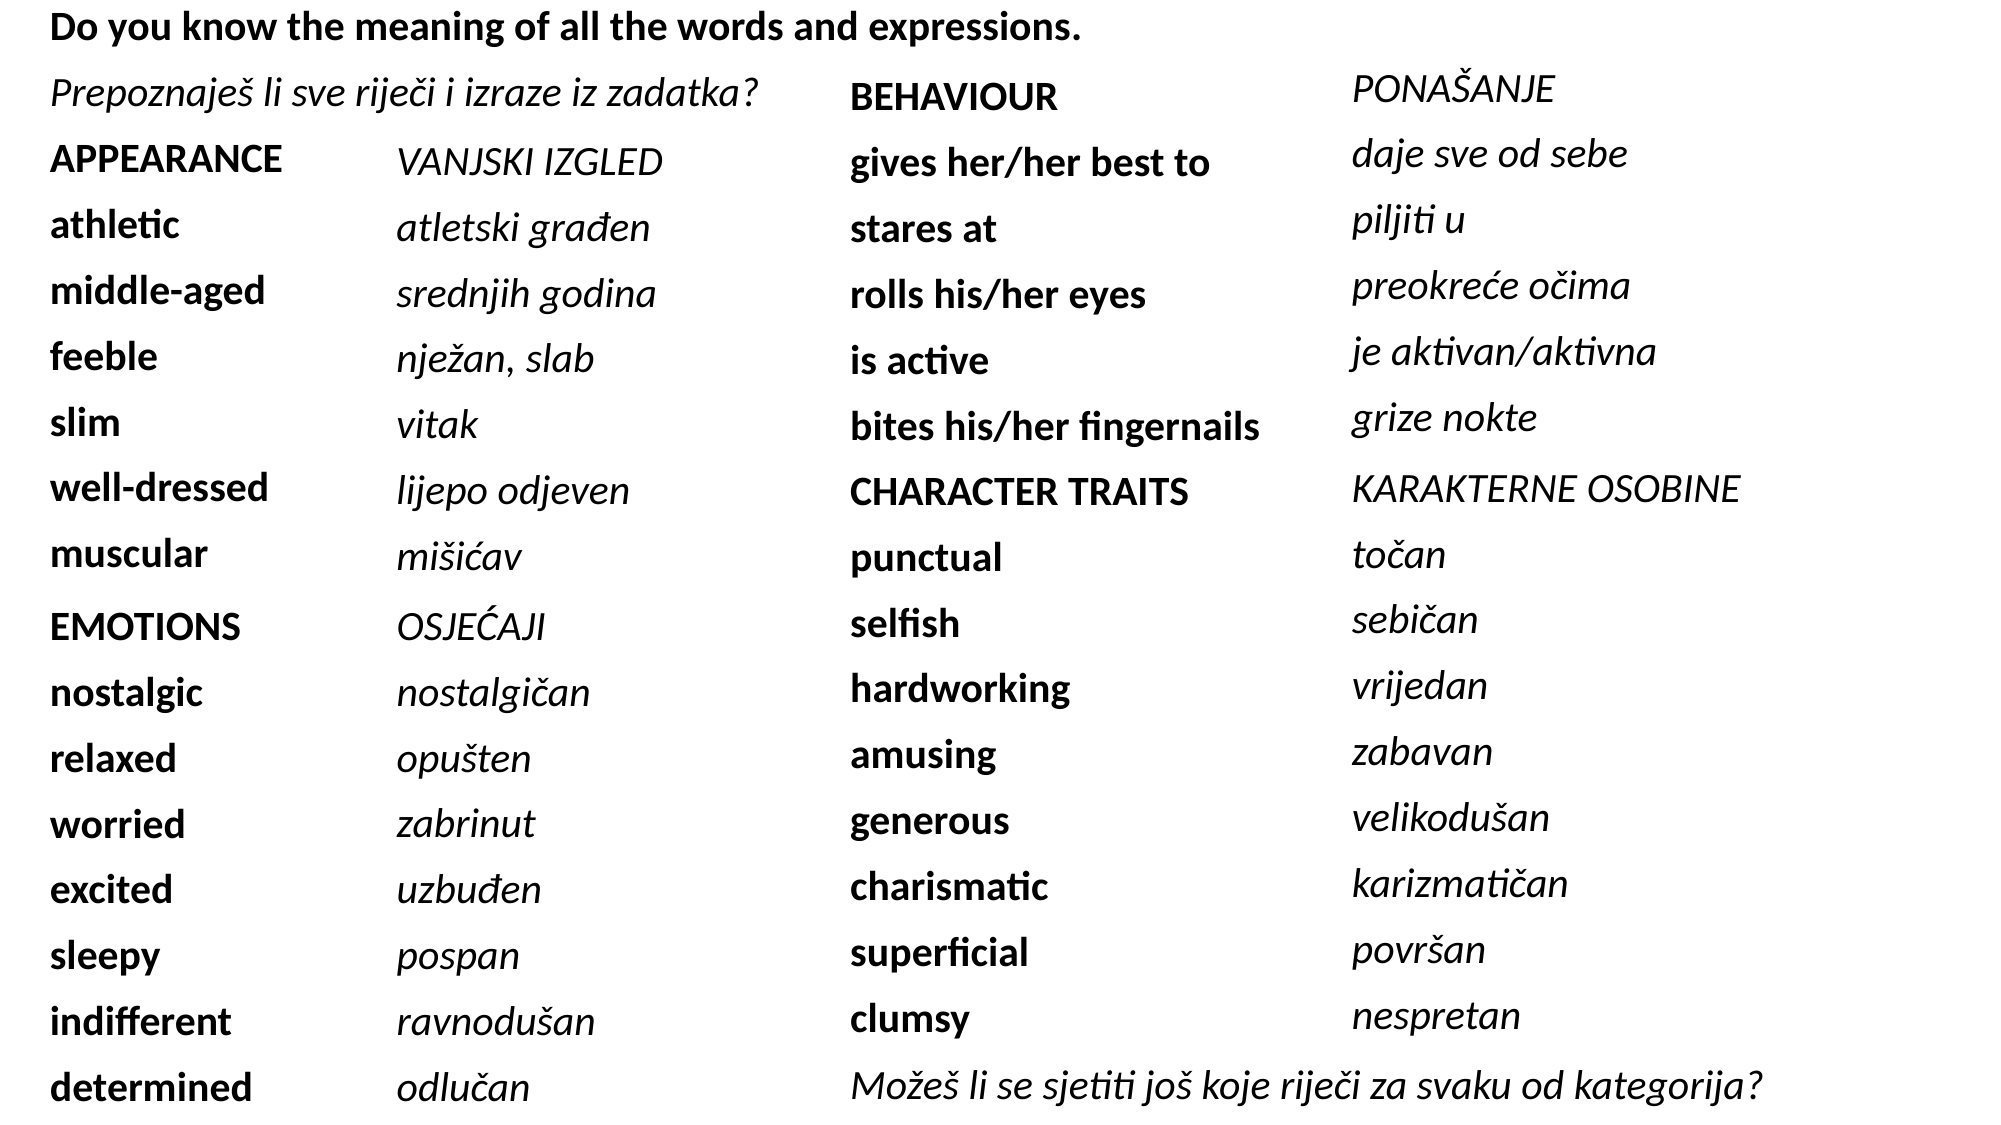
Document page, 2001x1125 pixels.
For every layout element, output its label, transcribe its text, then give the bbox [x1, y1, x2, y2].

text_box OSJEĆAJI nostalgičan opušten zabrinut uzbuđen pospan ravnodušan odlučan [381, 596, 835, 1125]
text_box Možeš li se sjetiti još koje riječi za svaku od kategorija? [835, 1055, 1823, 1125]
text_box CHARACTER TRAITS punctual selfish hardworking amusing generous charismatic superficial clumsy [835, 461, 1921, 1125]
text_box VANJSKI IZGLED atletski građen srednjih godina nježan, slab vitak lijepo odjeven mišićav [381, 131, 835, 596]
text_box Do you know the meaning of all the words and expressions. Prepoznaješ li sve riječi i izraze iz zadatka? APPEARANCE athletic middle-aged feeble slim well-dressed muscular [34, 0, 1120, 596]
text_box EMOTIONS nostalgic relaxed worried excited sleepy indifferent determined [34, 596, 381, 1125]
text_box KARAKTERNE OSOBINE točan sebičan vrijedan zabavan velikodušan karizmatičan površan nespretan [1336, 458, 1946, 1048]
text_box PONAŠANJE daje sve od sebe piljiti u preokreće očima je aktivan/aktivna grize nokte [1336, 58, 1946, 458]
text_box BEHAVIOUR gives her/her best to stares at rolls his/her eyes is active bites his/her fingernails [835, 67, 1336, 461]
